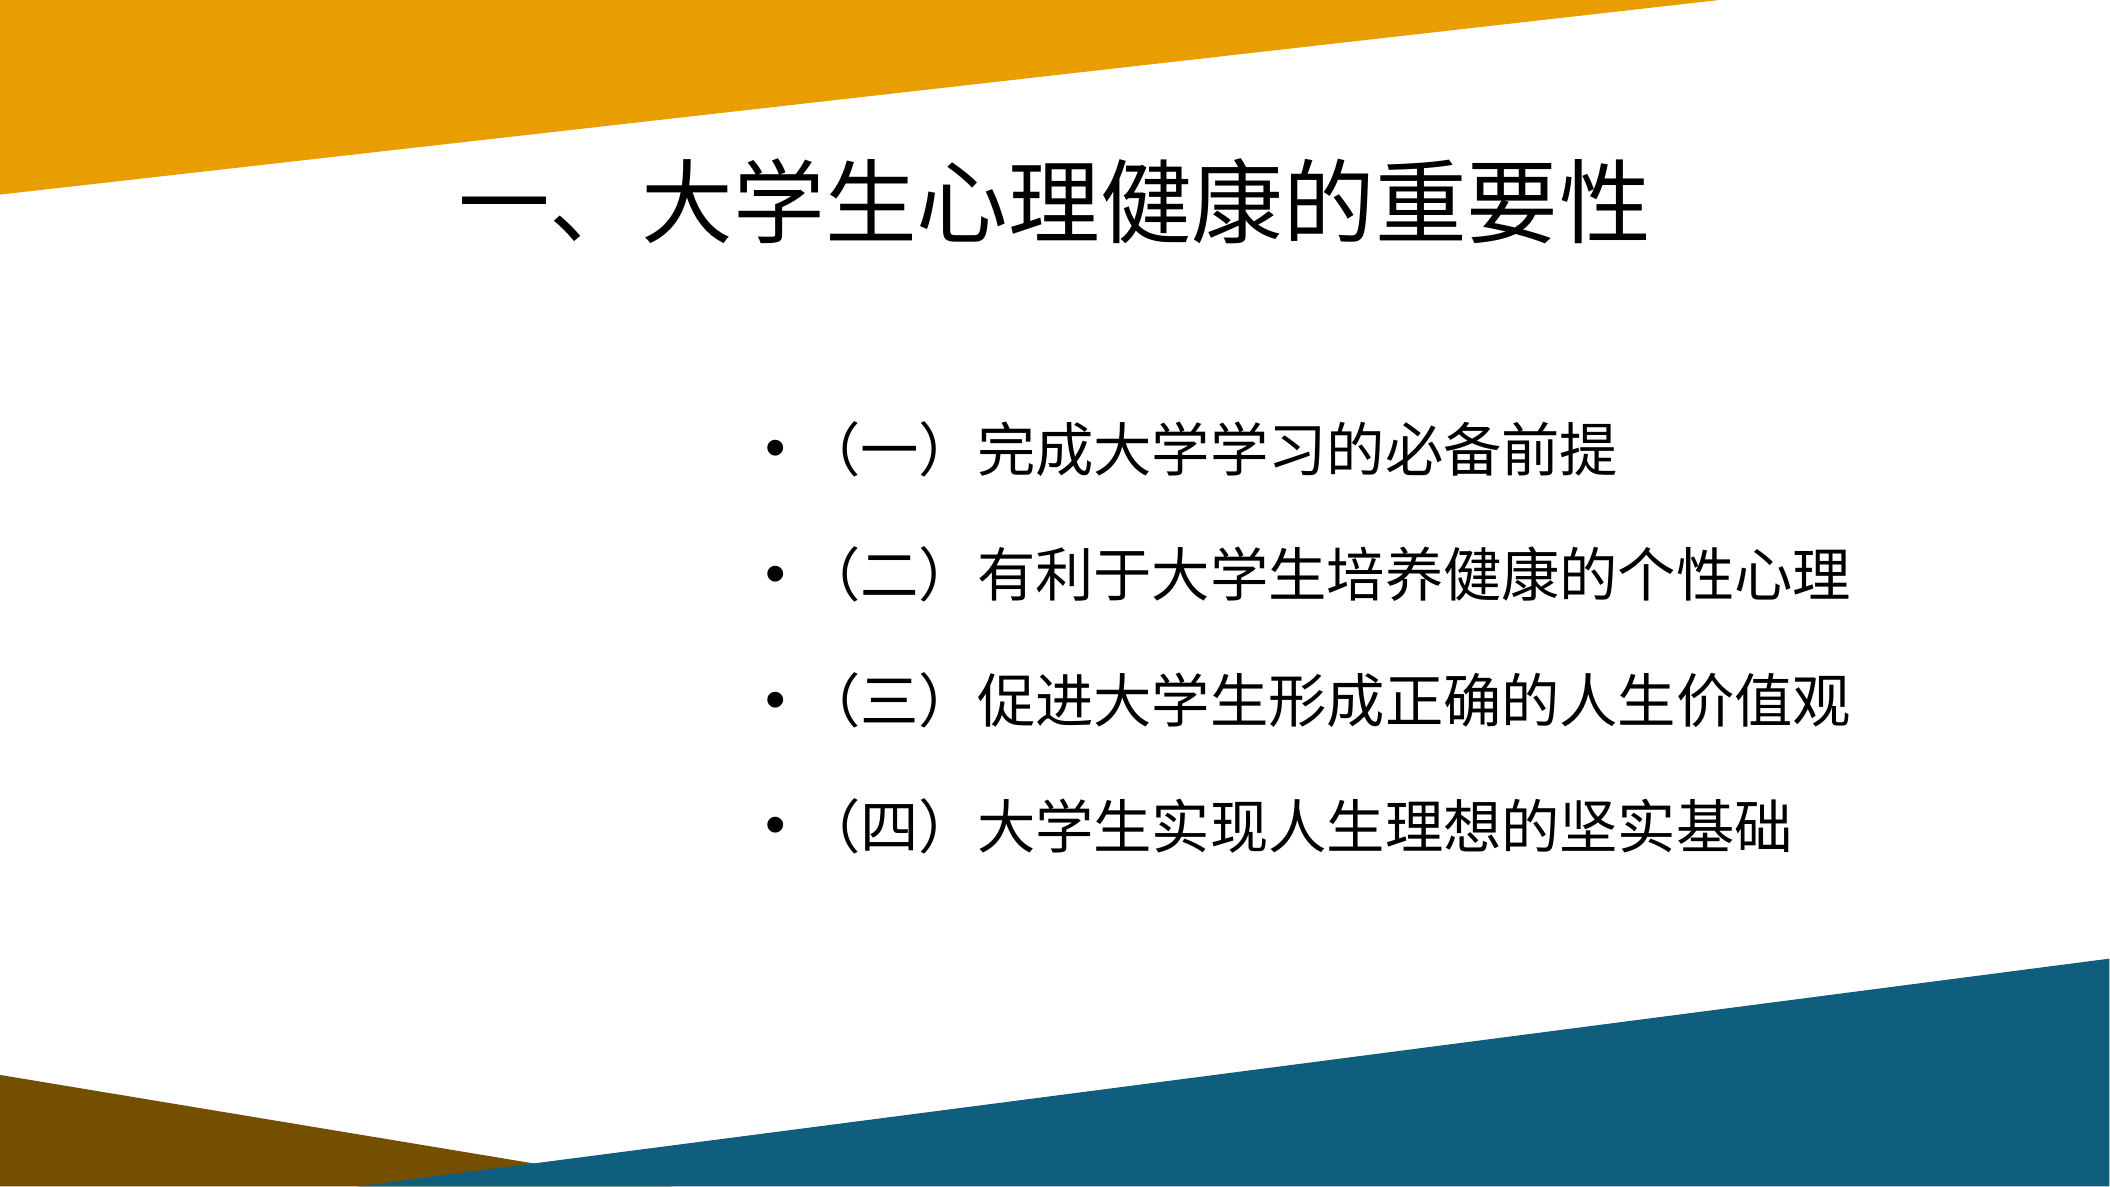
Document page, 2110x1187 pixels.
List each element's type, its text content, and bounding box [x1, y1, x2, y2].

title 一、大学生心理健康的重要性 [145, 120, 1965, 293]
list （一）完成大学学习的必备前提 （二）有利于大学生培养健康的个性心理 （三）促进大学生形成正确的人生价值观 （四）大学生实现人生理想的坚实基础 [750, 370, 2110, 1124]
